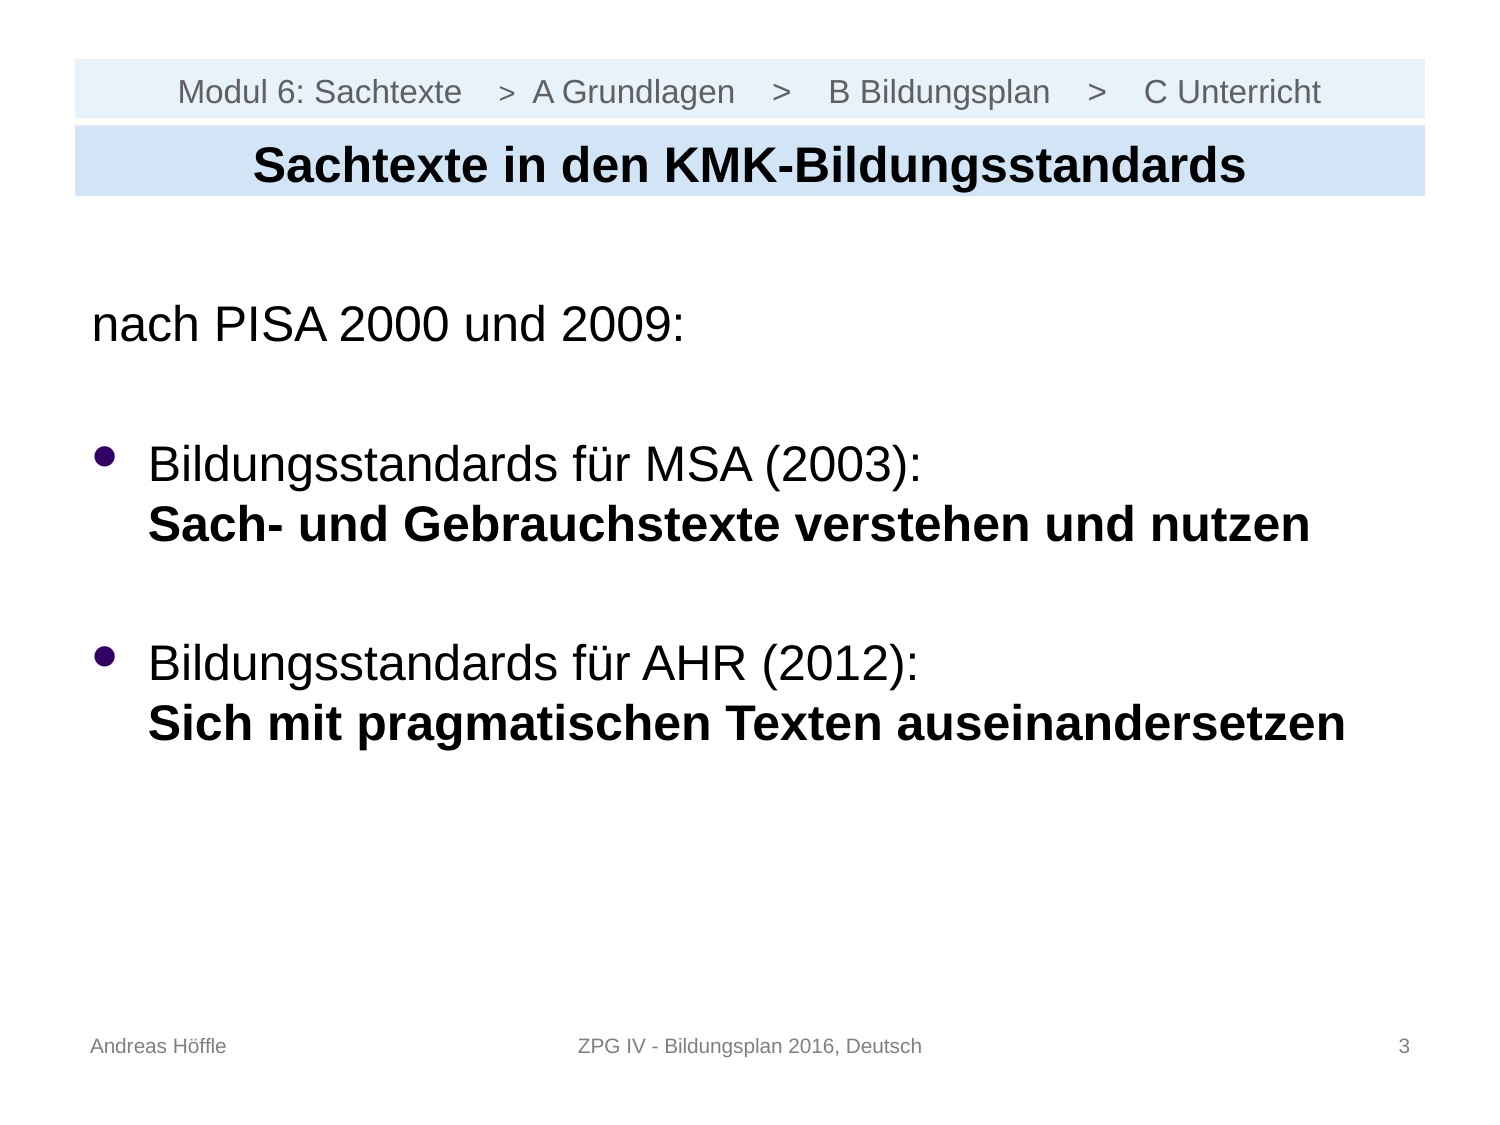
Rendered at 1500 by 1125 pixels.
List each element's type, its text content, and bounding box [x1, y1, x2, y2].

title Modul 6: Sachtexte > A Grundlagen > B Bildungsplan > C Unterricht [74, 58, 1426, 119]
list Sachtexte in den KMK-Bildungsstandards [74, 125, 1426, 197]
slide_number Andreas Höffle [74, 1024, 426, 1101]
footer ZPG IV - Bildungsplan 2016, Deutsch [512, 1024, 988, 1101]
list nach PISA 2000 und 2009: Bildungsstandards für MSA (2003): Sach- und Gebrauchstexte verstehen und nutzen Bildungsstandards für AHR (2012): Sich mit pragmatischen Texten auseinandersetzen [76, 283, 1424, 965]
slide_number 2 [1074, 1024, 1426, 1101]
